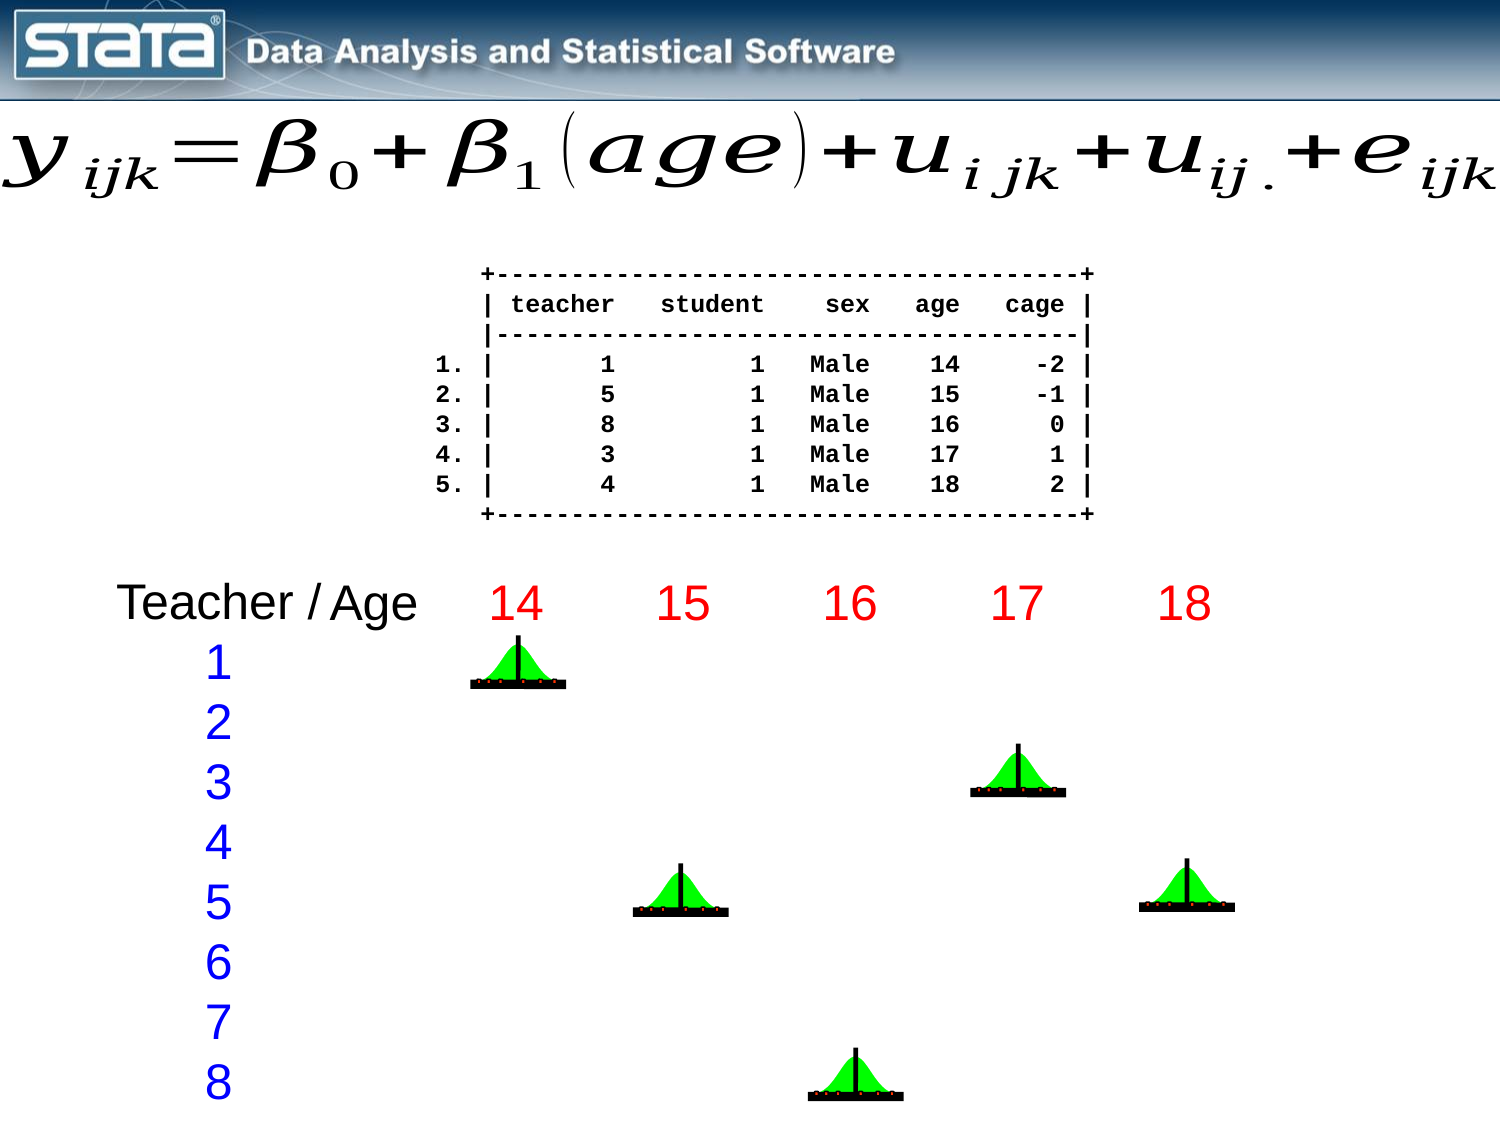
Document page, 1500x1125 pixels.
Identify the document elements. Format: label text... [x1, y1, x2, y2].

text_box Teacher / 1 2 3 4 5 6 7 8 [101, 562, 337, 1118]
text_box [1143, 860, 1231, 908]
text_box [812, 1049, 900, 1097]
picture [0, 0, 1500, 102]
text_box Age 14 15 16 17 18 [337, 563, 1229, 638]
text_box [974, 745, 1062, 793]
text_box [474, 637, 562, 685]
list +---------------------------------------+ | teacher student sex age cage | |---------------------------------------| 1. | 1 1 Male 14 -2 | 2. | 5 1 Male 15 -1 | 3. | 8 1 Male 16 0 | 4. | 3 1 Male 17 1 | 5. | 4 1 Male 18 2 | +---------------------------------------+ [375, 250, 1125, 544]
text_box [637, 865, 725, 913]
